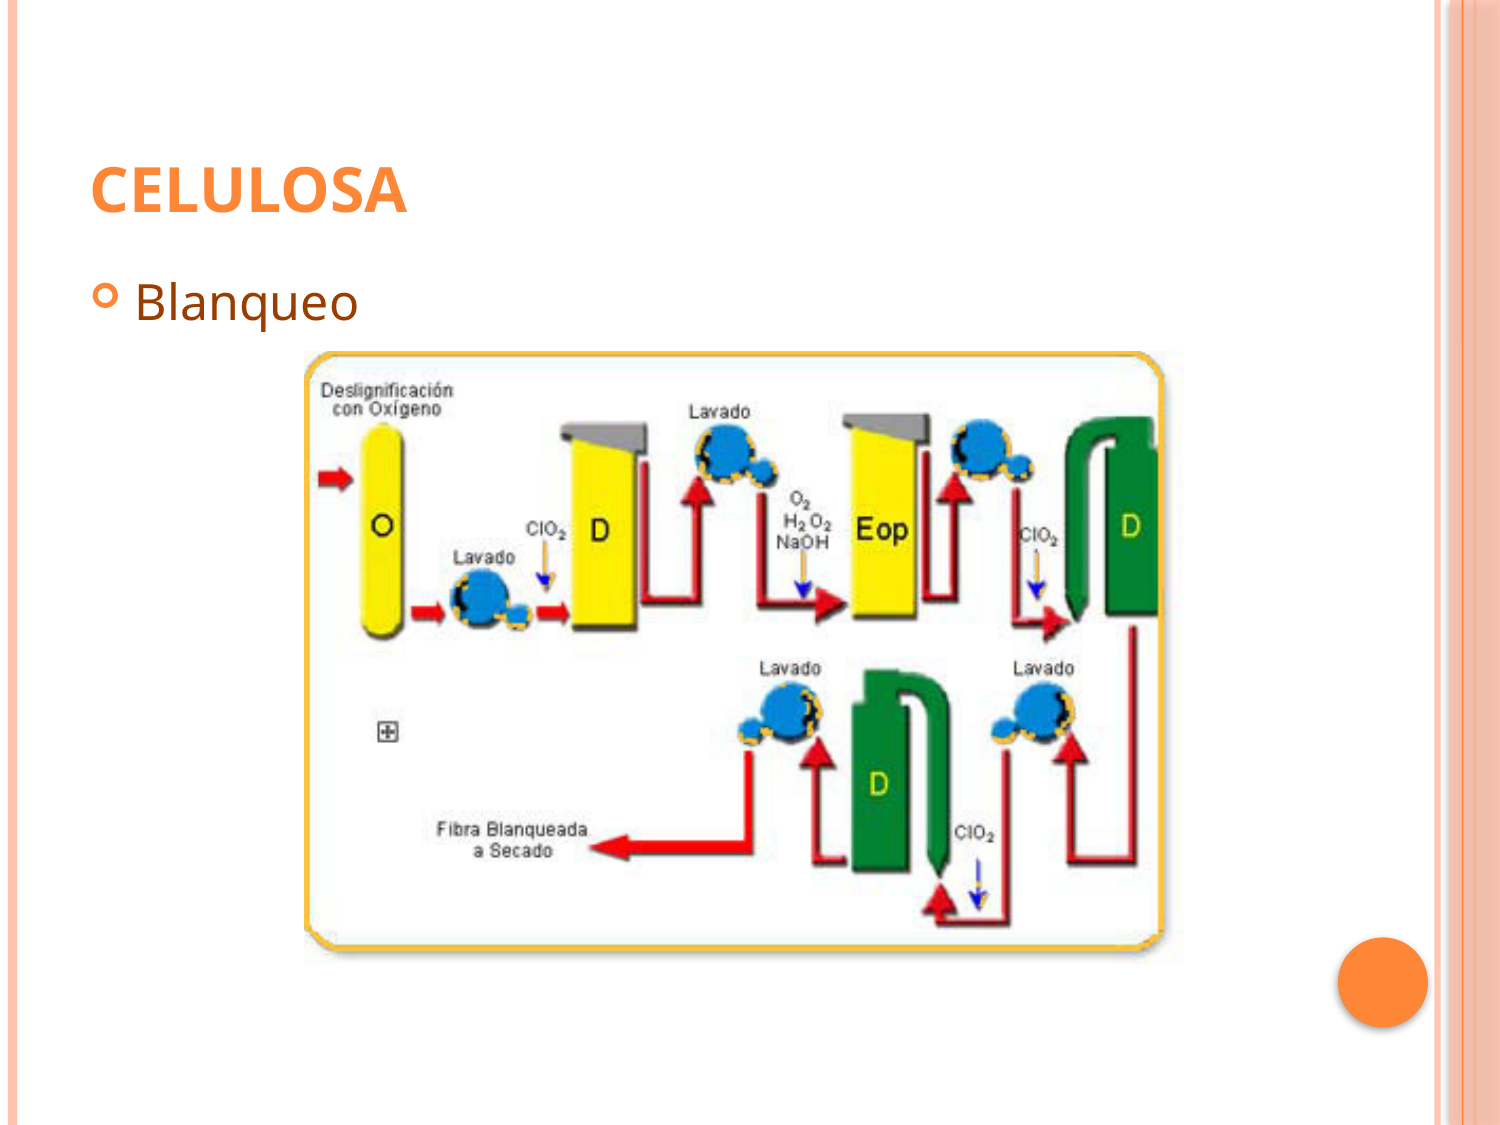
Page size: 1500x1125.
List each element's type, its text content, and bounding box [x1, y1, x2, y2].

title Celulosa [75, 45, 1300, 233]
list Blanqueo [75, 262, 1300, 1062]
picture [304, 351, 1185, 974]
